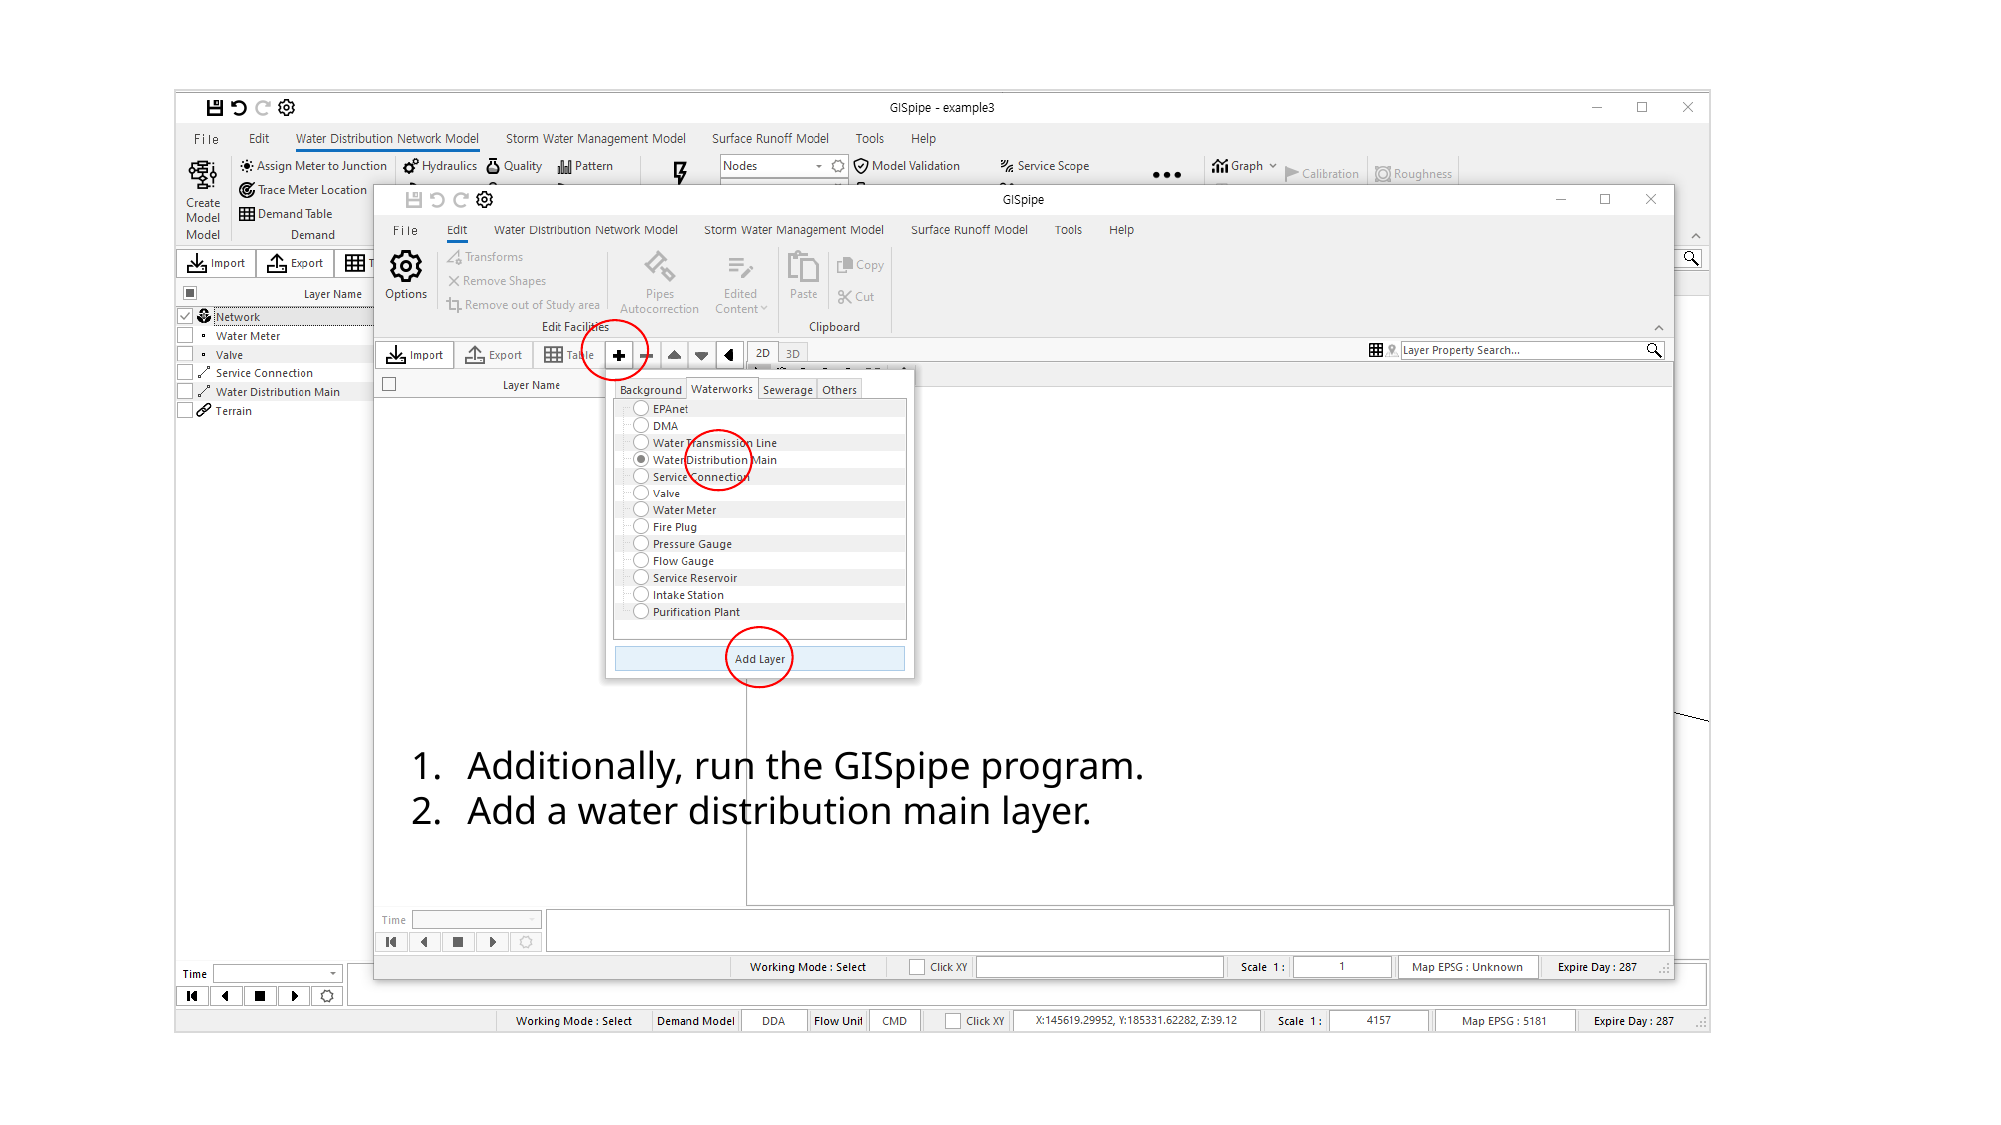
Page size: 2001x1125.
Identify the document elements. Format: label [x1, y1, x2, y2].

picture [174, 92, 1711, 1033]
